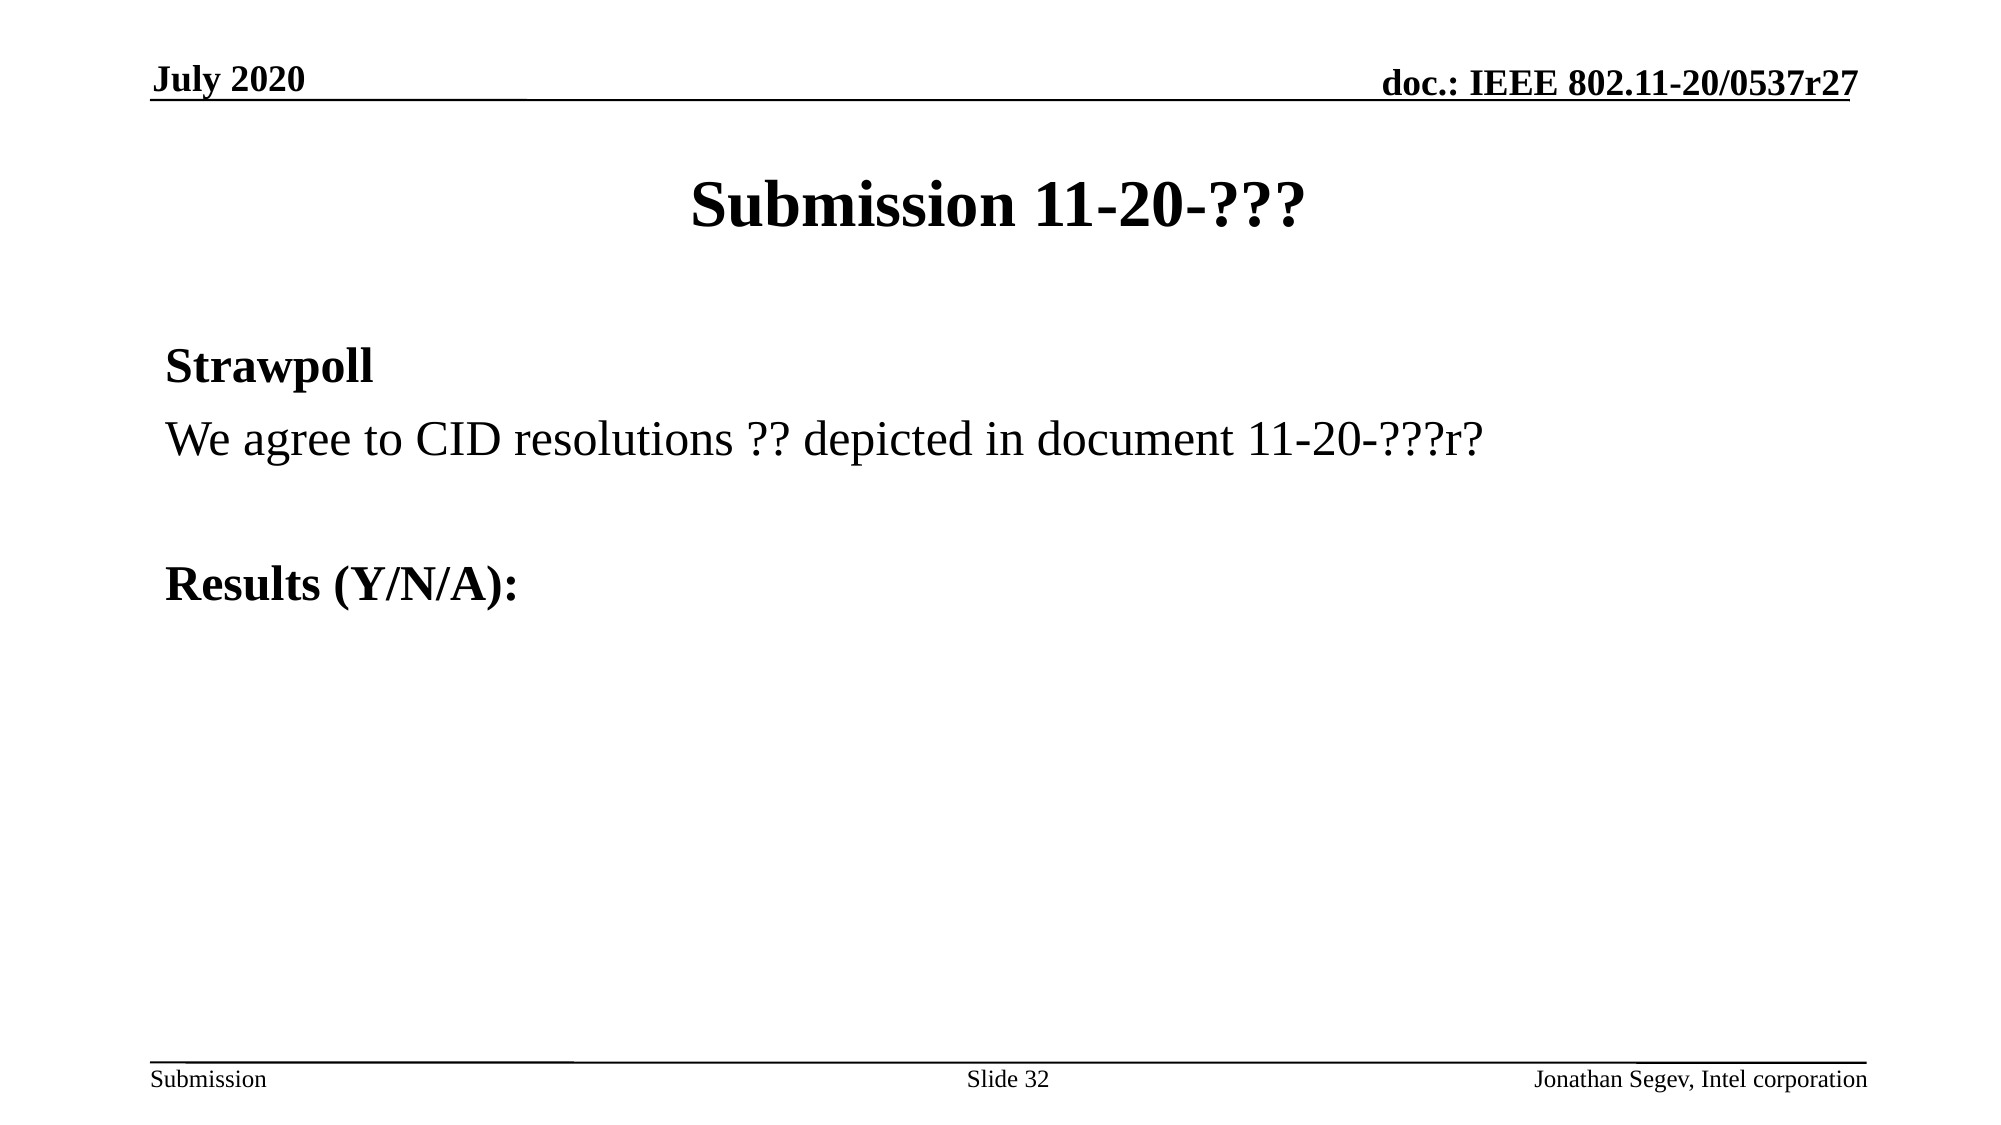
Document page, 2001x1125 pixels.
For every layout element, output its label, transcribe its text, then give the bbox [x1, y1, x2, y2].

title Submission 11-20-??? [149, 112, 1850, 288]
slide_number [152, 54, 563, 100]
footer Jonathan Segev, Intel corporation [1171, 1061, 1869, 1093]
slide_number Slide 32 [950, 1061, 1067, 1123]
list Strawpoll We agree to CID resolutions ?? depicted in document 11-20-???r? Results (Y/N/A): [149, 324, 1850, 1000]
